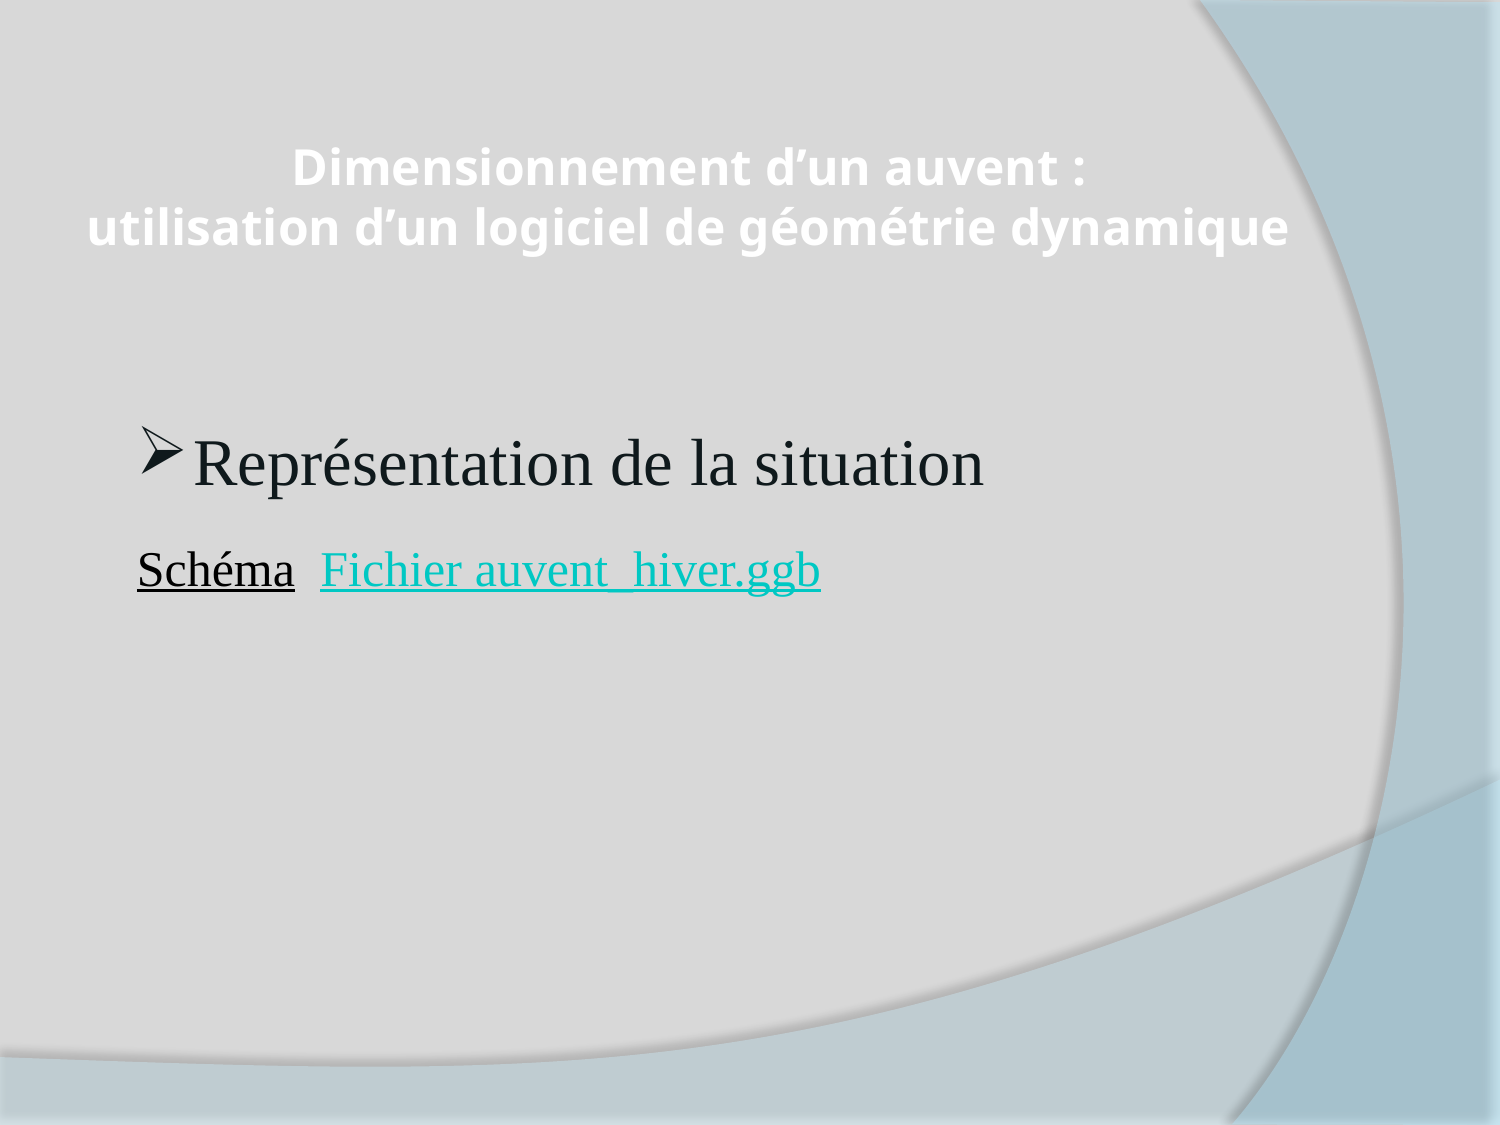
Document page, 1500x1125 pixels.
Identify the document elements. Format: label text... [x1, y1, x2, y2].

title Dimensionnement d’un auvent : utilisation d’un logiciel de géométrie dynamique [76, 101, 1302, 290]
text_box Représentation de la situation Schéma Fichier auvent_hiver.ggb [122, 411, 1376, 722]
